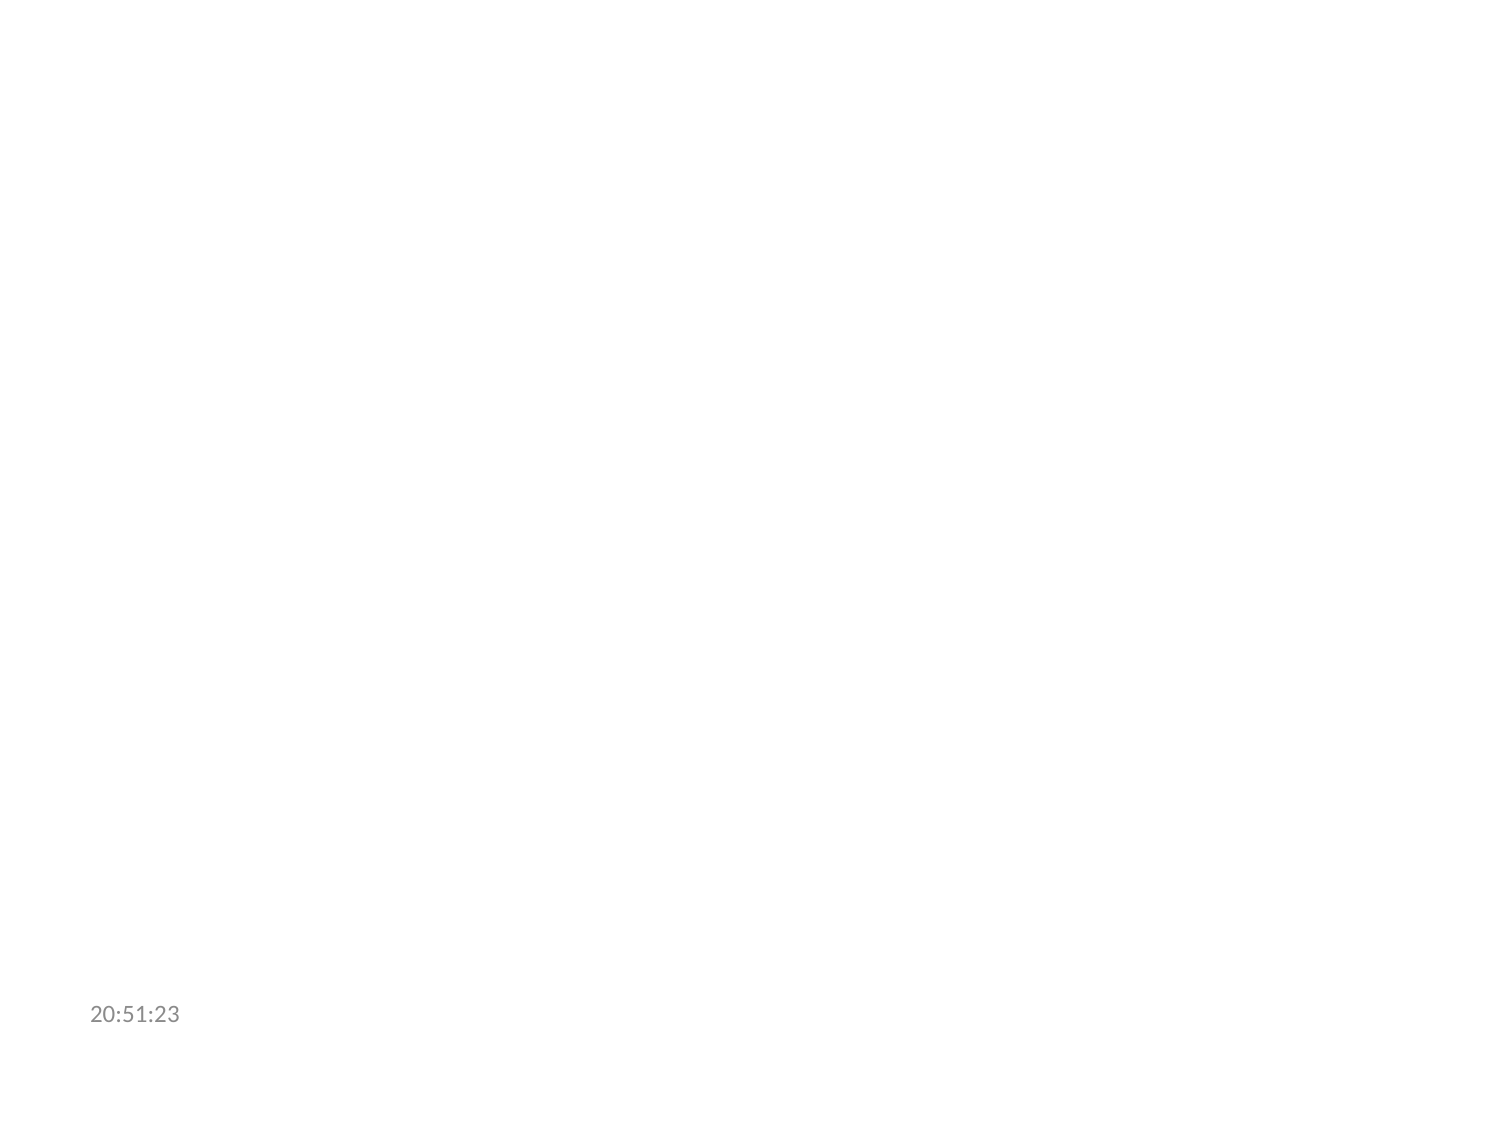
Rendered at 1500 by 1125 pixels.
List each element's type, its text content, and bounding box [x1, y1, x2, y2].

text_box 15:35:09 [75, 982, 425, 1043]
